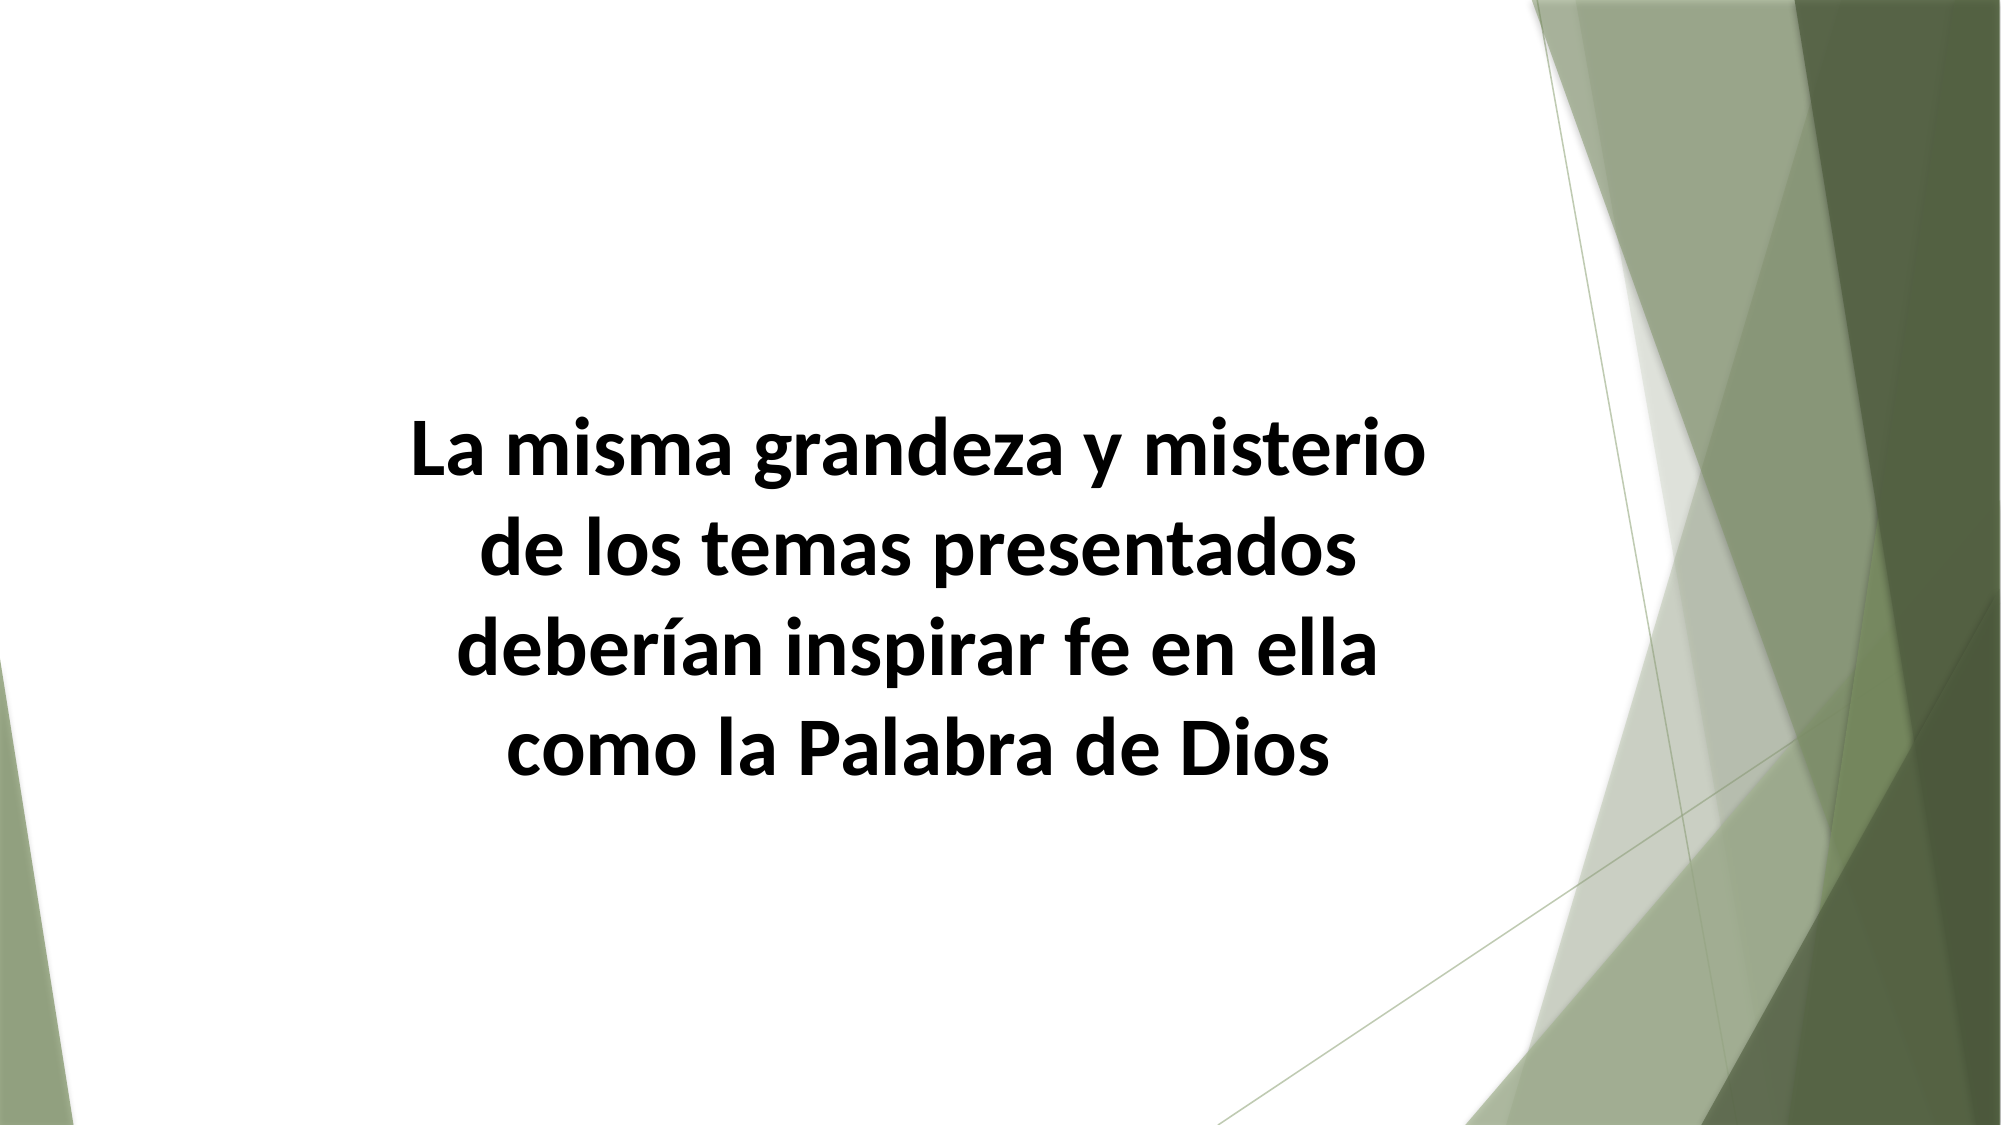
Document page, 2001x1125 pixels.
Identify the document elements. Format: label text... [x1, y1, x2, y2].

text_box La misma grandeza y misterio de los temas presentados deberían inspirar fe en ella como la Palabra de Dios [376, 384, 1462, 800]
